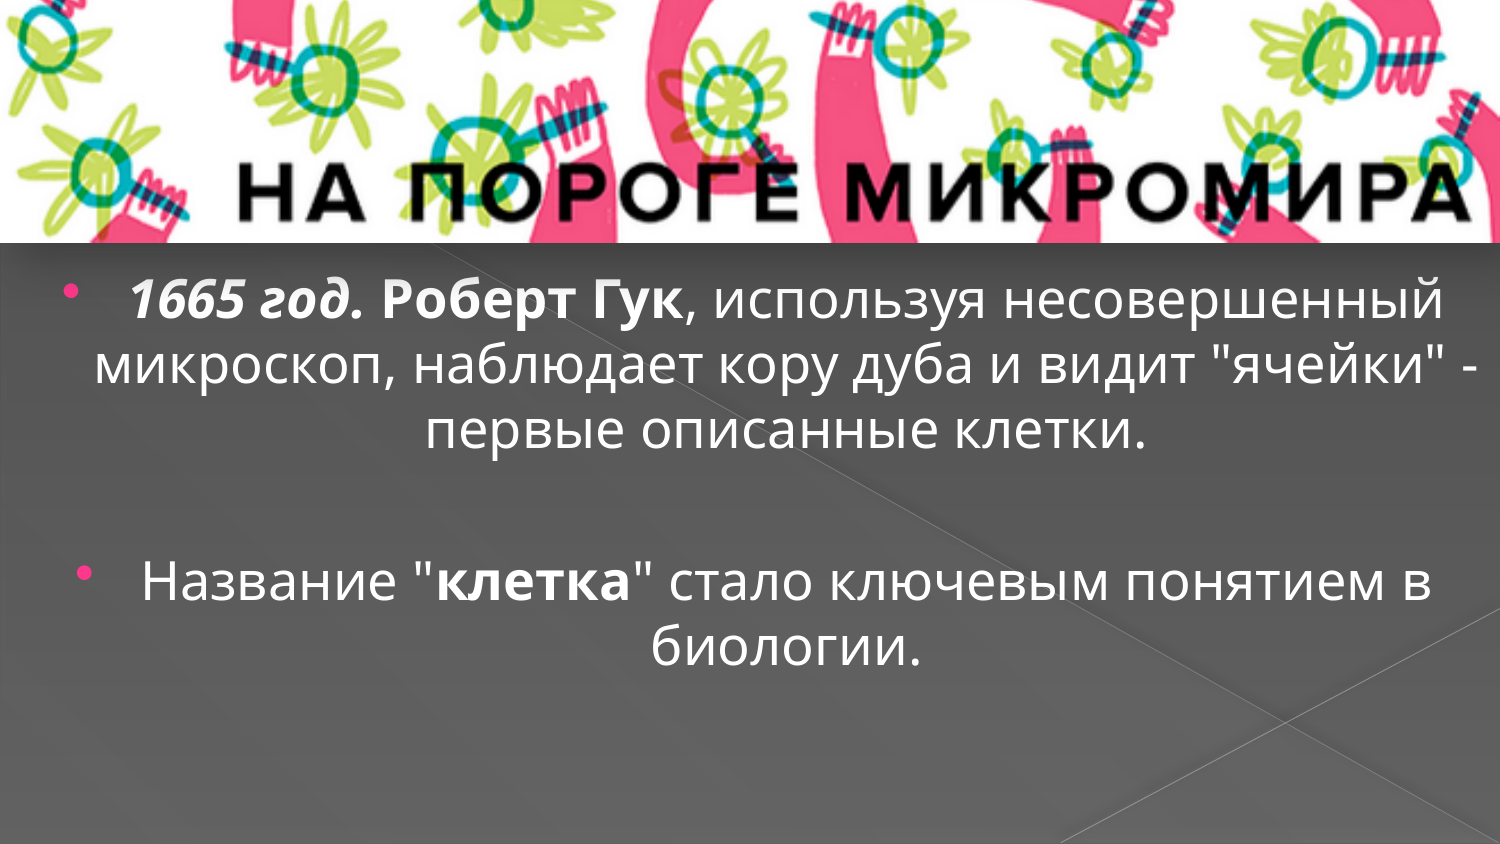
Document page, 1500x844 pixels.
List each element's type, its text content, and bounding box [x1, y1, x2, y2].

picture [0, 0, 1500, 243]
list 1665 год. Роберт Гук, используя несовершенный микроскоп, наблюдает кору дуба и видит "ячейки" - первые описанные клетки. Название "клетка" стало ключевым понятием в биологии. [0, 276, 1500, 844]
